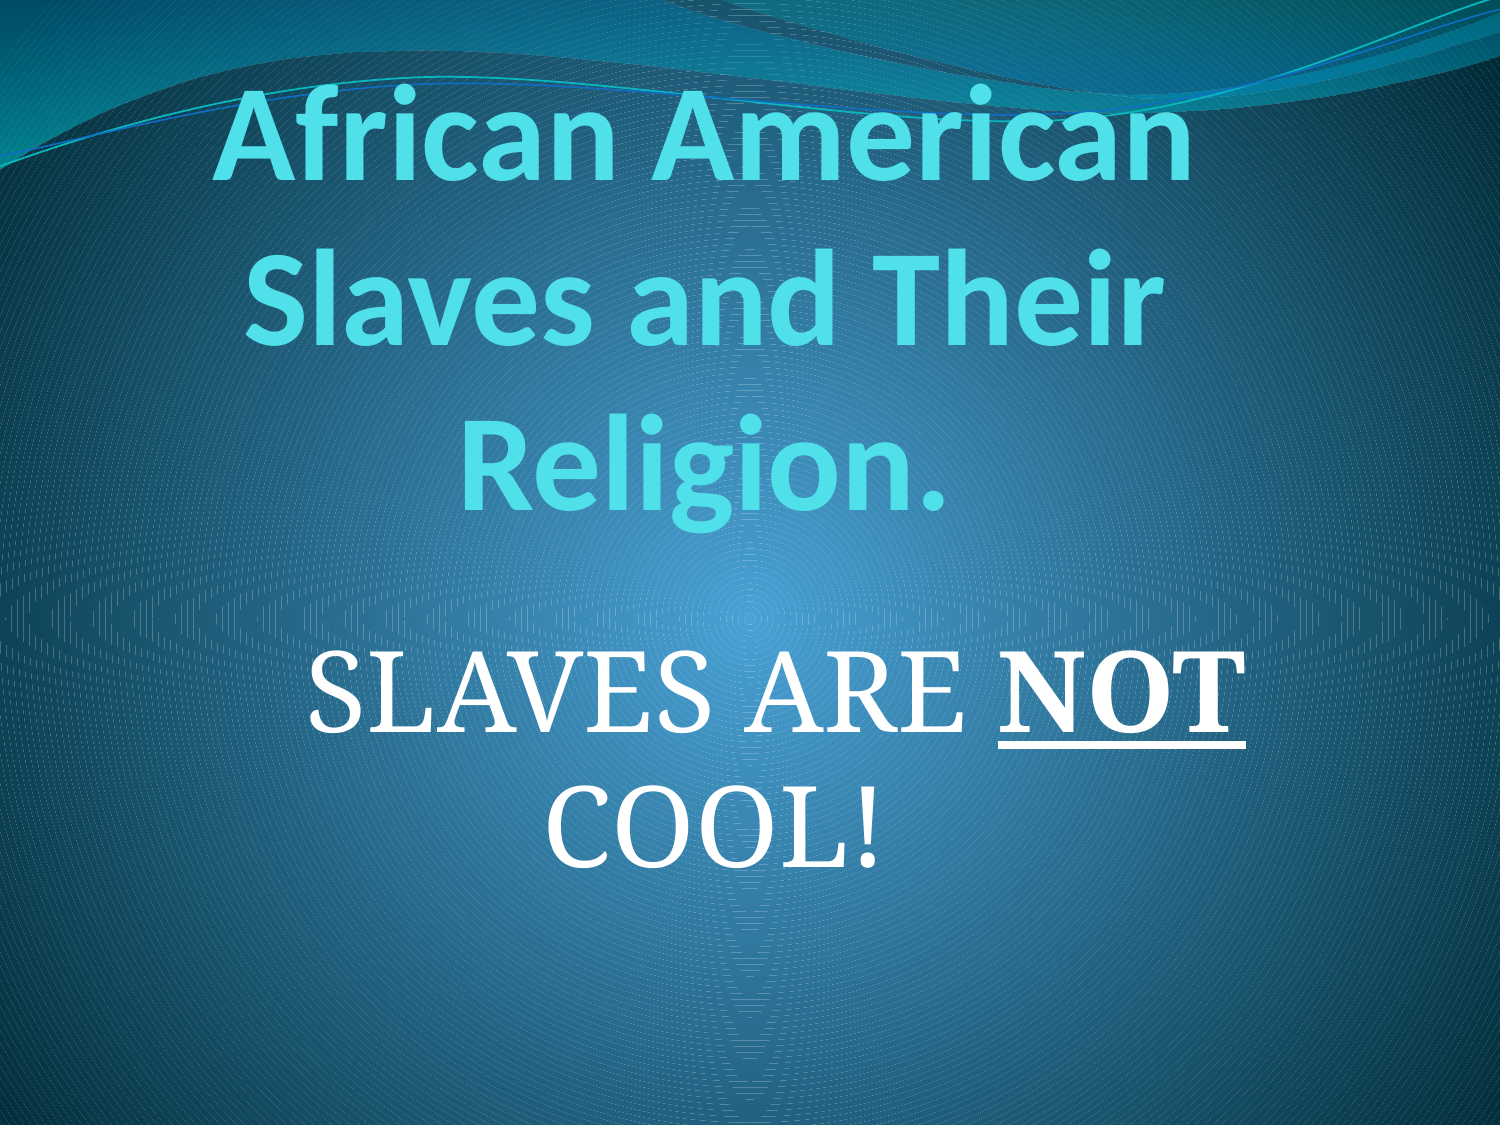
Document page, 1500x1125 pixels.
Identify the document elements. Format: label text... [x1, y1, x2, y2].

subtitle SLAVES ARE NOT COOL! [150, 612, 1289, 900]
title African American Slaves and Their Religion. [62, 237, 1351, 538]
